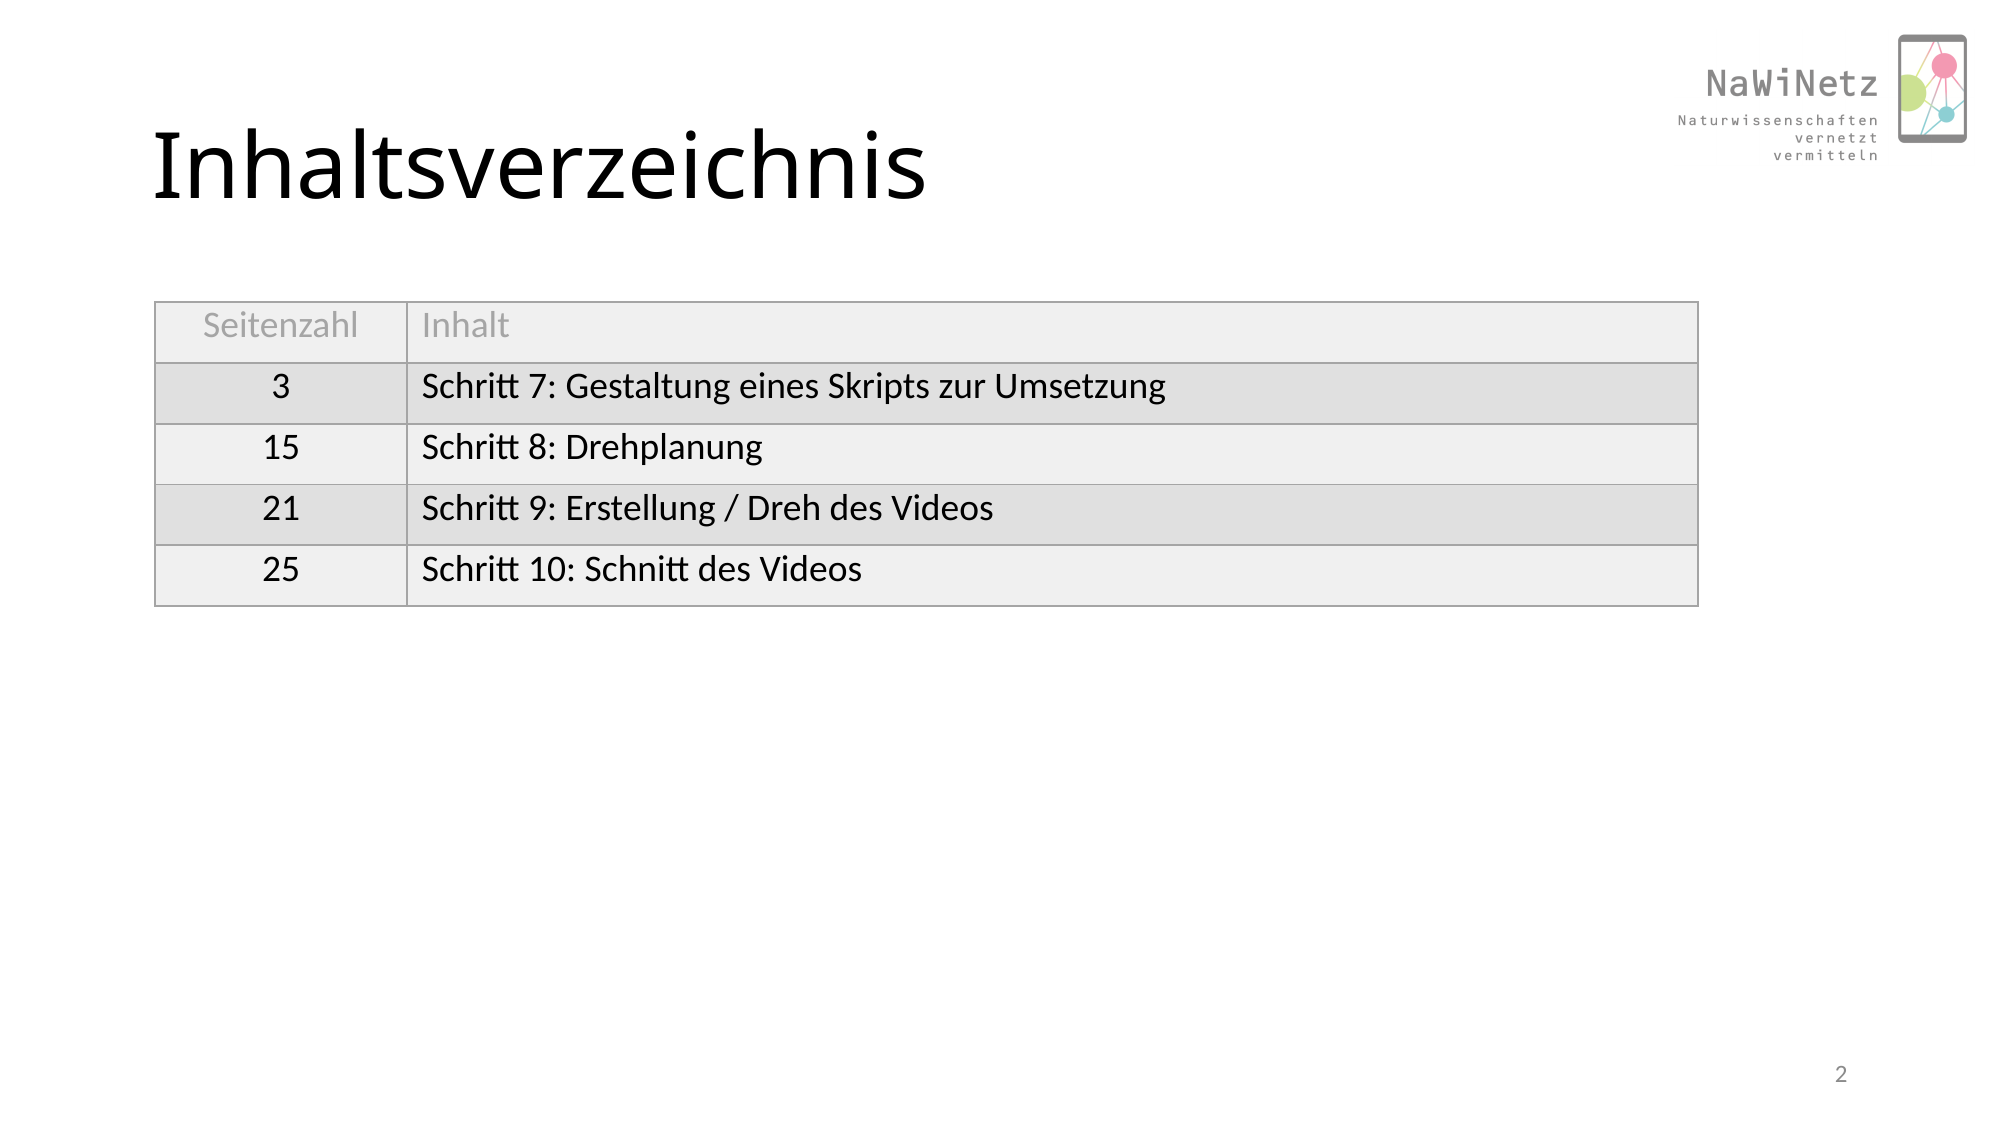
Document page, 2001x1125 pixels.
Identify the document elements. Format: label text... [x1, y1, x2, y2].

picture [1674, 29, 1975, 166]
table_cell Schritt 10: Schnitt des Videos [408, 546, 1697, 605]
table_cell Schritt 8: Drehplanung [408, 425, 1697, 484]
slide_number 2 [1412, 1042, 1863, 1103]
table_header Inhalt [408, 303, 1697, 362]
table_cell 15 [156, 425, 406, 484]
title Inhaltsverzeichnis [137, 59, 1863, 278]
table_cell 21 [156, 485, 406, 544]
table_cell 25 [156, 546, 406, 605]
table_cell Schritt 9: Erstellung / Dreh des Videos [408, 485, 1697, 544]
table_cell Schritt 7: Gestaltung eines Skripts zur Umsetzung [408, 364, 1697, 423]
table_cell 3 [156, 364, 406, 423]
table_header Seitenzahl [156, 303, 406, 362]
